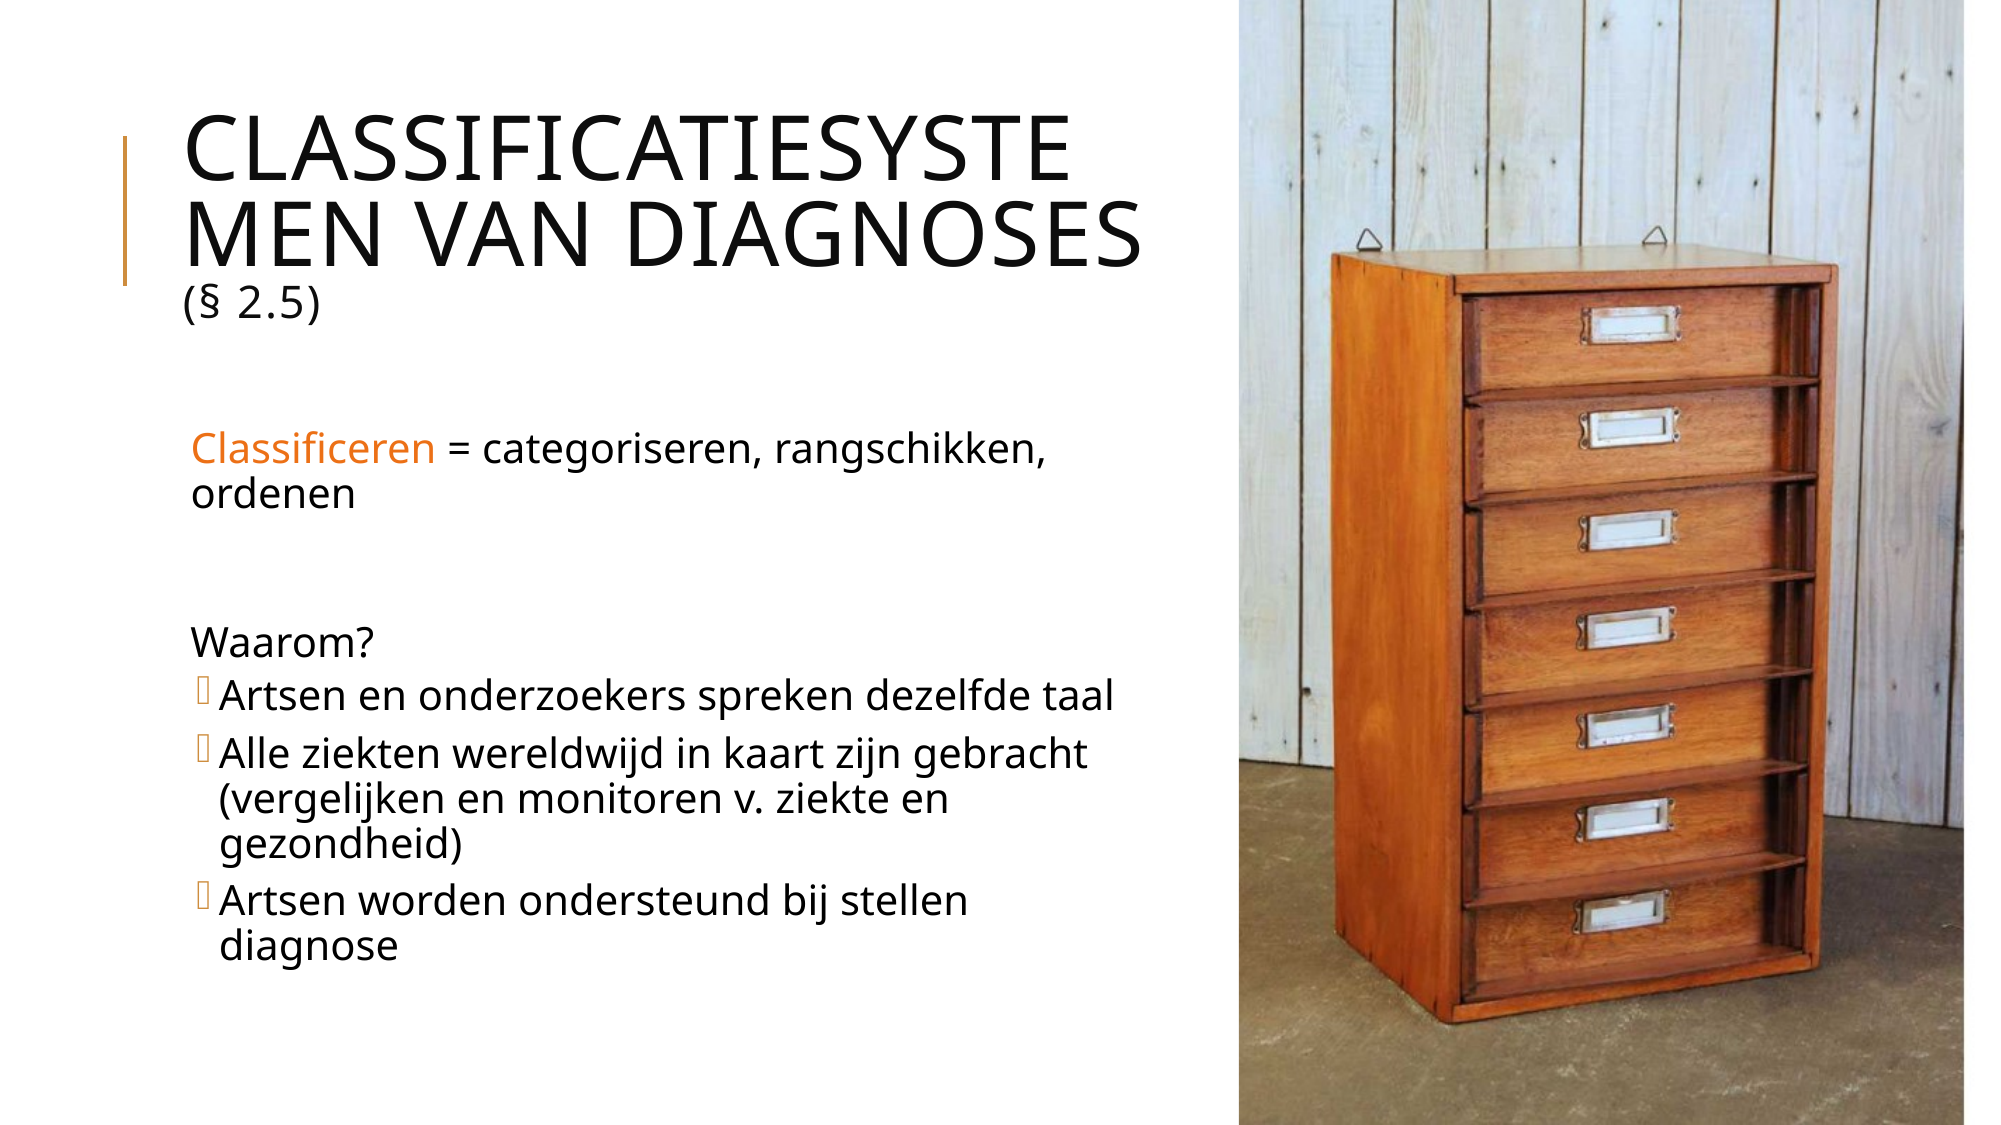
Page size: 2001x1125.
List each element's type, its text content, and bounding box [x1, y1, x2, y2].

list Classificeren = categoriseren, rangschikken, ordenen Waarom? Artsen en onderzoekers spreken dezelfde taal Alle ziekten wereldwijd in kaart zijn gebracht (vergelijken en monitoren v. ziekte en gezondheid) Artsen worden ondersteund bij stellen diagnose [168, 420, 1164, 1035]
picture [1238, 0, 2000, 1125]
title Classificatiesystemen van diagnoses (§ 2.5) [168, 96, 1164, 342]
